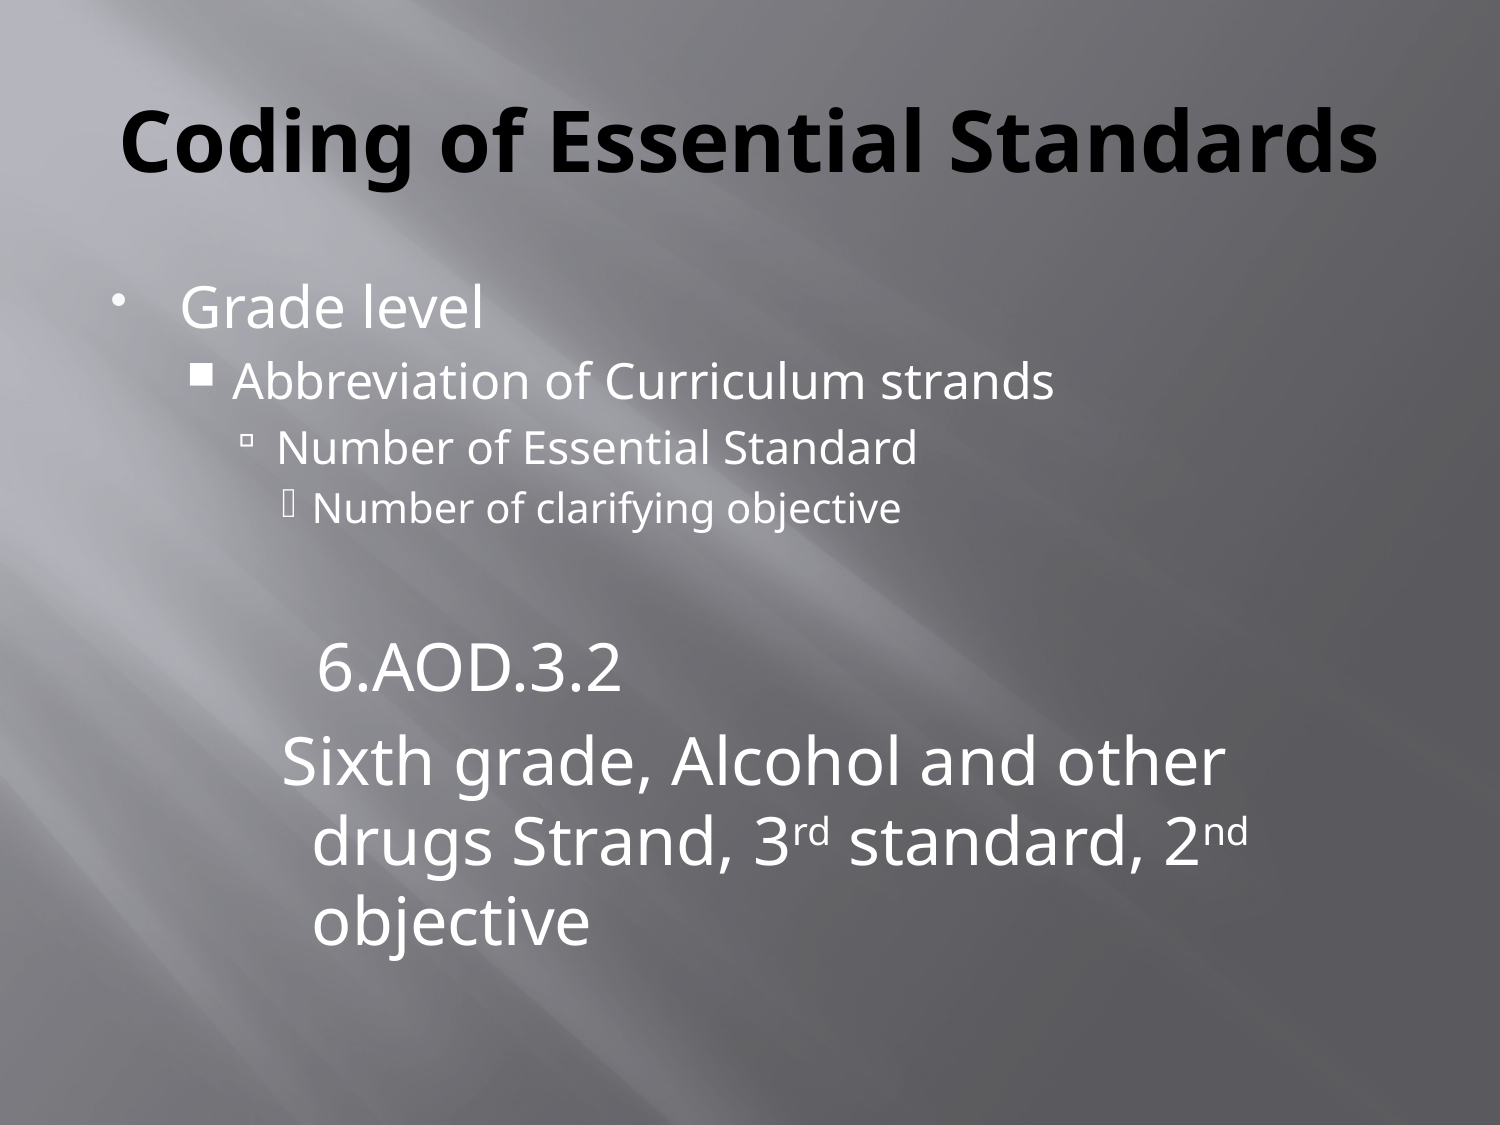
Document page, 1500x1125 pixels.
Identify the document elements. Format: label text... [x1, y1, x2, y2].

title Coding of Essential Standards [75, 45, 1425, 233]
list Grade level Abbreviation of Curriculum strands Number of Essential Standard Number of clarifying objective 6.AOD.3.2 Sixth grade, Alcohol and other drugs Strand, 3rd standard, 2nd objective [75, 262, 1425, 1035]
